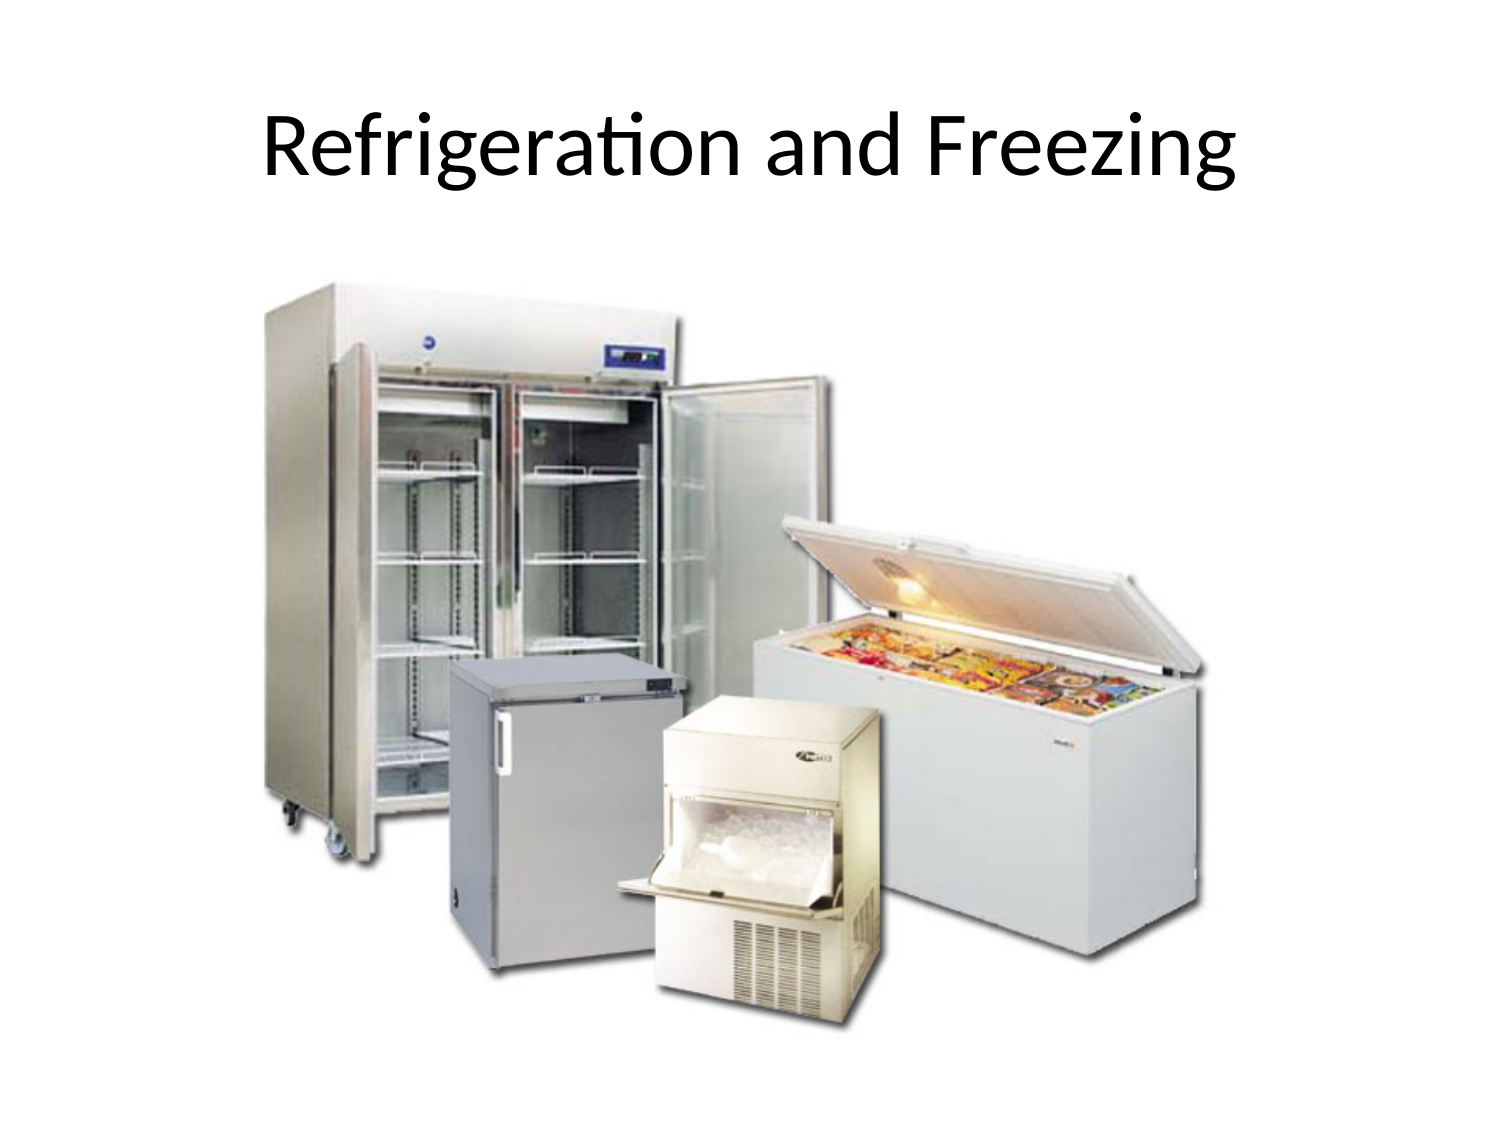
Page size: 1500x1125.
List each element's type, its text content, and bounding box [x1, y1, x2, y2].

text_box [224, 249, 1338, 1045]
title Refrigeration and Freezing [75, 45, 1425, 233]
